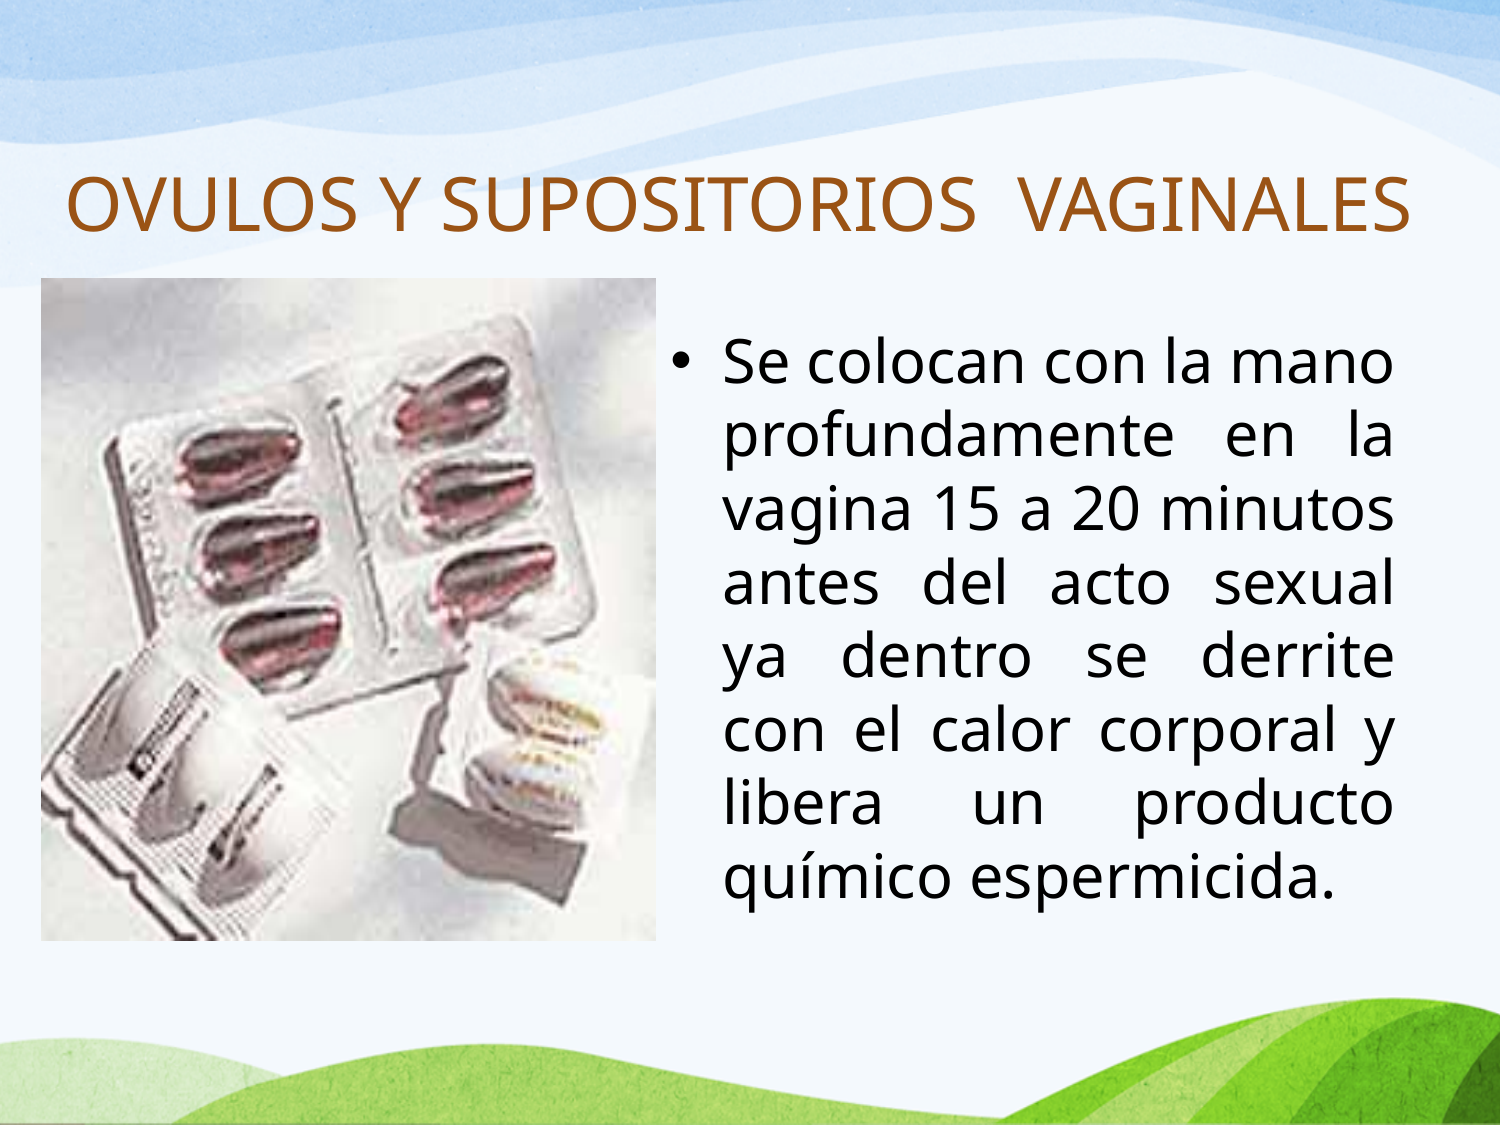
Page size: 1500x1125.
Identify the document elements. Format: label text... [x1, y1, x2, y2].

title OVULOS Y SUPOSITORIOS VAGINALES [49, 37, 1446, 255]
picture [0, 0, 1500, 1125]
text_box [41, 278, 656, 941]
list Se colocan con la mano profundamente en la vagina 15 a 20 minutos antes del acto sexual ya dentro se derrite con el calor corporal y libera un producto químico espermicida. [655, 314, 1412, 1029]
